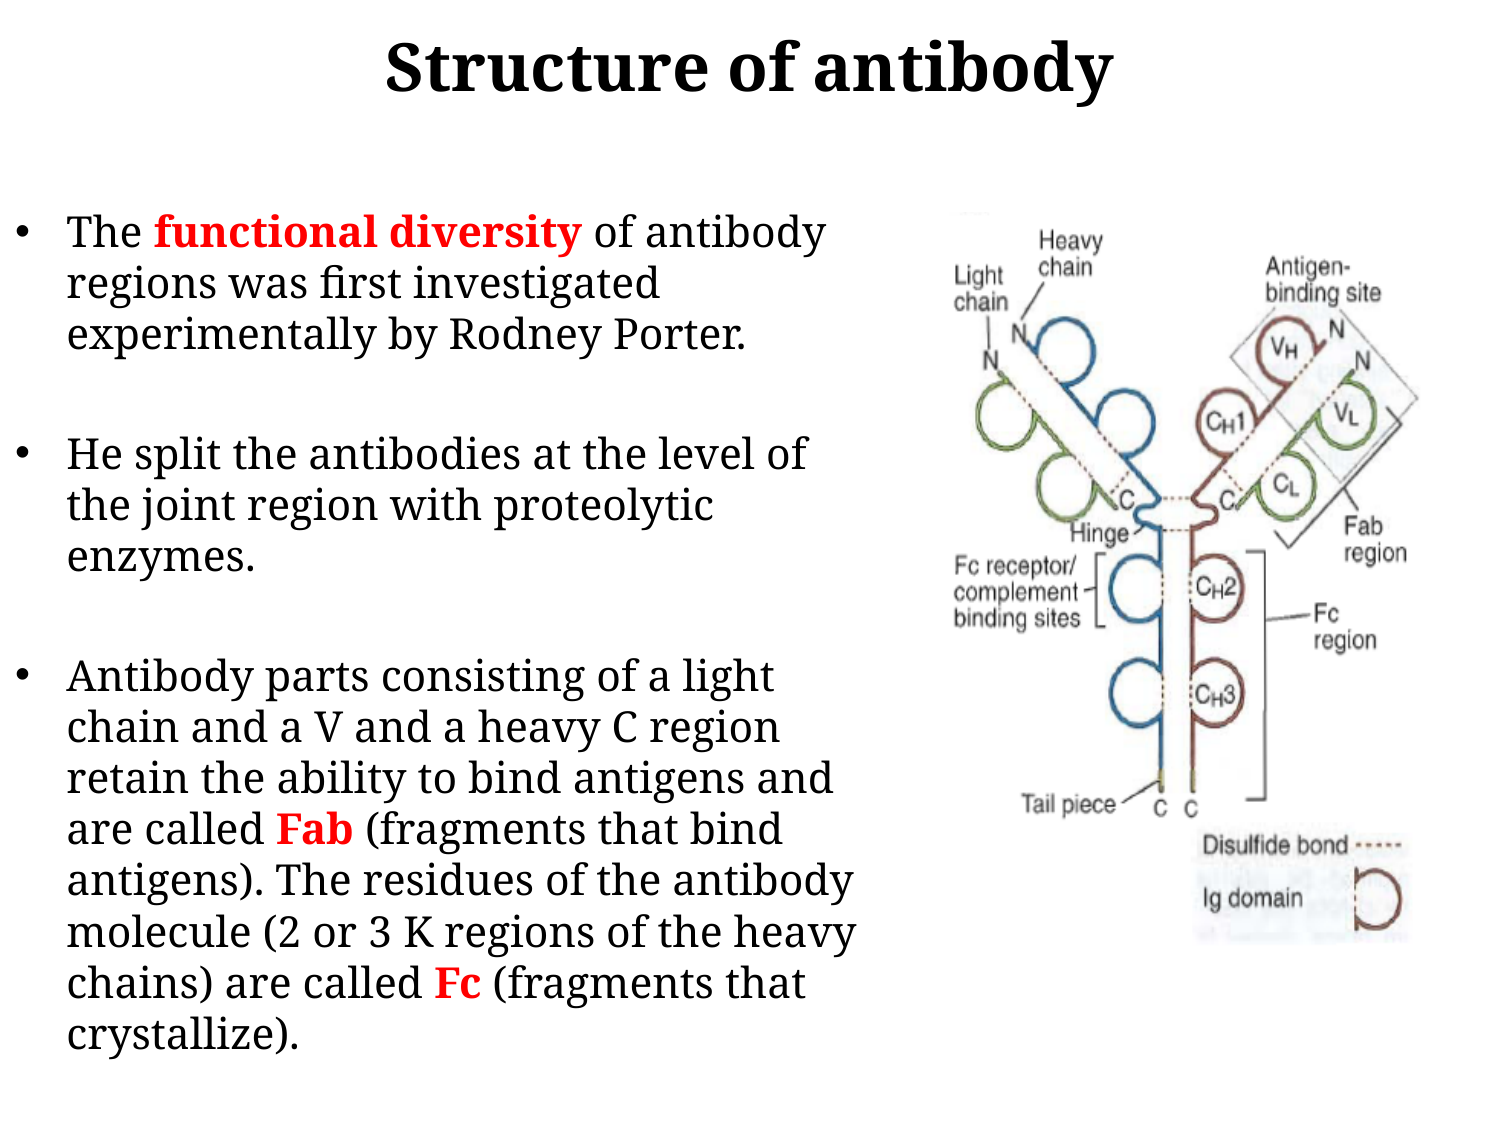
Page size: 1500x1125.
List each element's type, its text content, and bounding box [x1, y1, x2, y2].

list The functional diversity of antibody regions was first investigated experimentally by Rodney Porter. He split the antibodies at the level of the joint region with proteolytic enzymes. Antibody parts consisting of a light chain and a V and a heavy C region retain the ability to bind antigens and are called Fab (fragments that bind antigens). The residues of the antibody molecule (2 or 3 K regions of the heavy chains) are called Fc (fragments that crystallize). [0, 137, 875, 1075]
picture [887, 212, 1462, 951]
title Structure of antibody [75, 0, 1425, 130]
